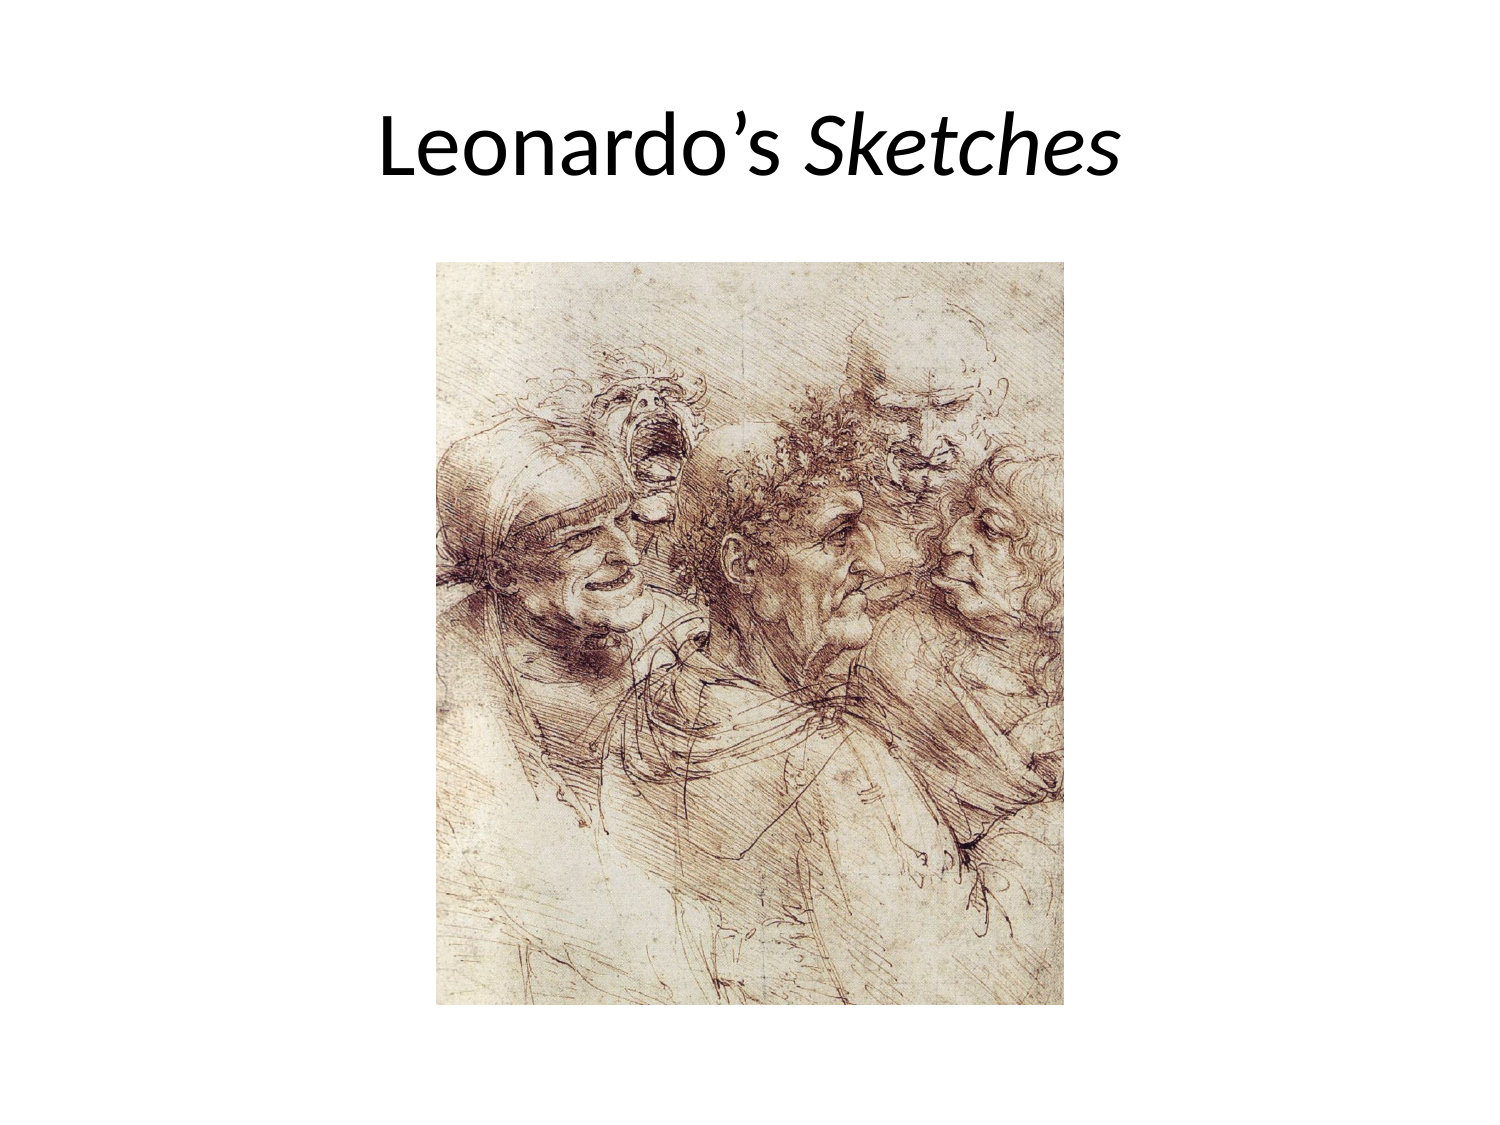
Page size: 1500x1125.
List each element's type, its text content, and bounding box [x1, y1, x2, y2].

title Leonardo’s Sketches [75, 45, 1425, 233]
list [74, 262, 1426, 1006]
